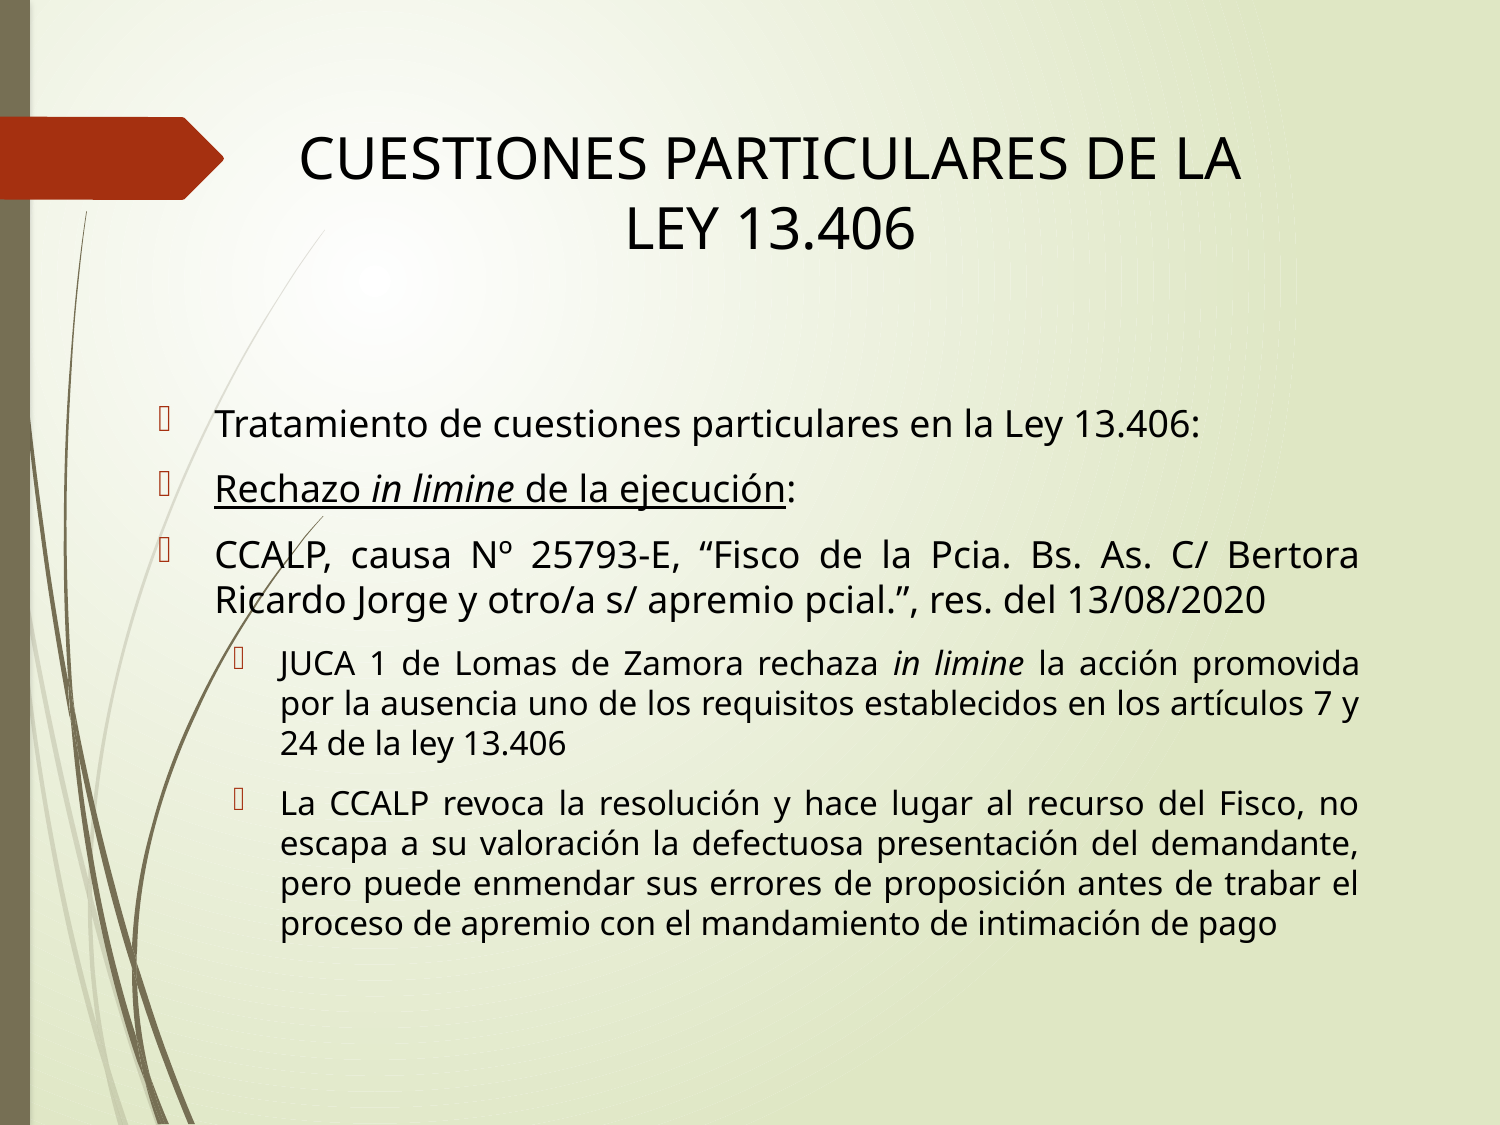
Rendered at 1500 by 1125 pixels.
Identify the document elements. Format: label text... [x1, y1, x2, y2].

title Cuestiones particulares de la Ley 13.406 [230, 113, 1312, 313]
list Tratamiento de cuestiones particulares en la Ley 13.406: Rechazo in limine de la ejecución: CCALP, causa Nº 25793-E, “Fisco de la Pcia. Bs. As. C/ Bertora Ricardo Jorge y otro/a s/ apremio pcial.”, res. del 13/08/2020 JUCA 1 de Lomas de Zamora rechaza in limine la acción promovida por la ausencia uno de los requisitos establecidos en los artículos 7 y 24 de la ley 13.406 La CCALP revoca la resolución y hace lugar al recurso del Fisco, no escapa a su valoración la defectuosa presentación del demandante, pero puede enmendar sus errores de proposición antes de trabar el proceso de apremio con el mandamiento de intimación de pago [143, 326, 1376, 1012]
